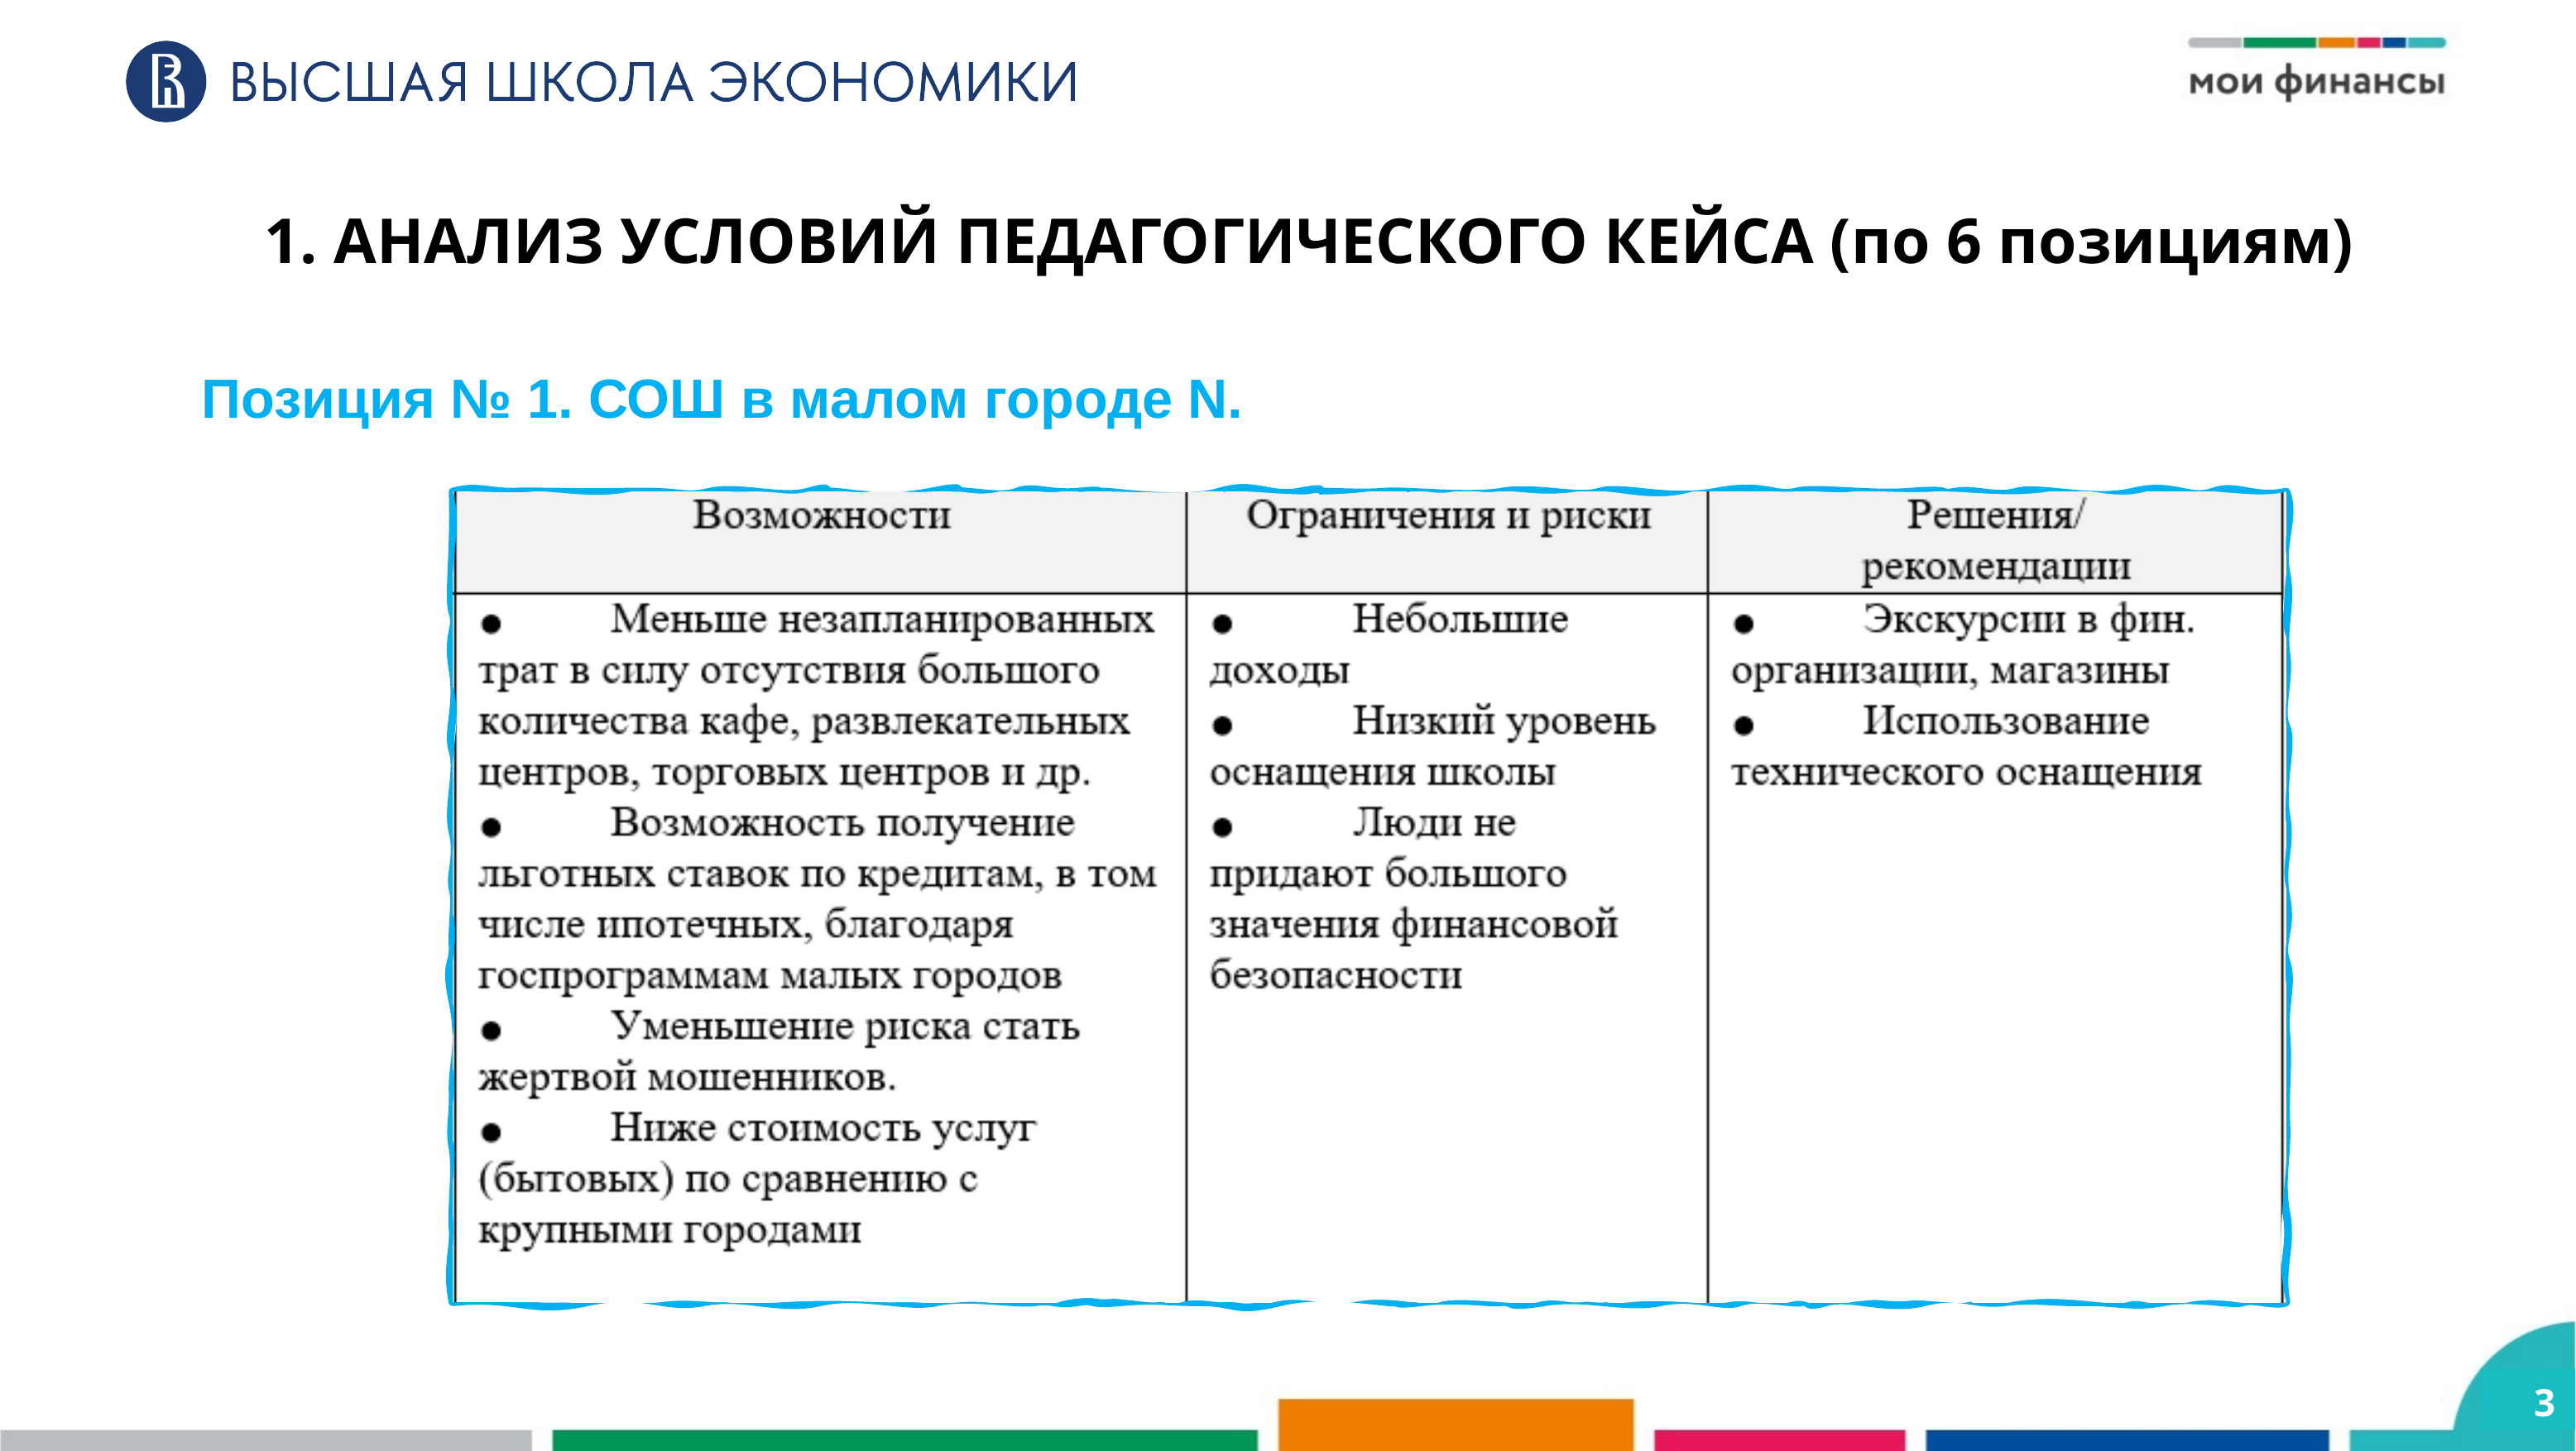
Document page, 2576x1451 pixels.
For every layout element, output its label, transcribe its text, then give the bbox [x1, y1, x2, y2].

text_box Позиция № 1. СОШ в малом городе N. [189, 357, 1257, 436]
text_box 3 [2480, 1368, 2576, 1430]
text_box 1. АНАЛИЗ УСЛОВИЙ ПЕДАГОГИЧЕСКОГО КЕЙСА (по 6 позициям) [44, 192, 2576, 286]
picture [0, 0, 2576, 1451]
